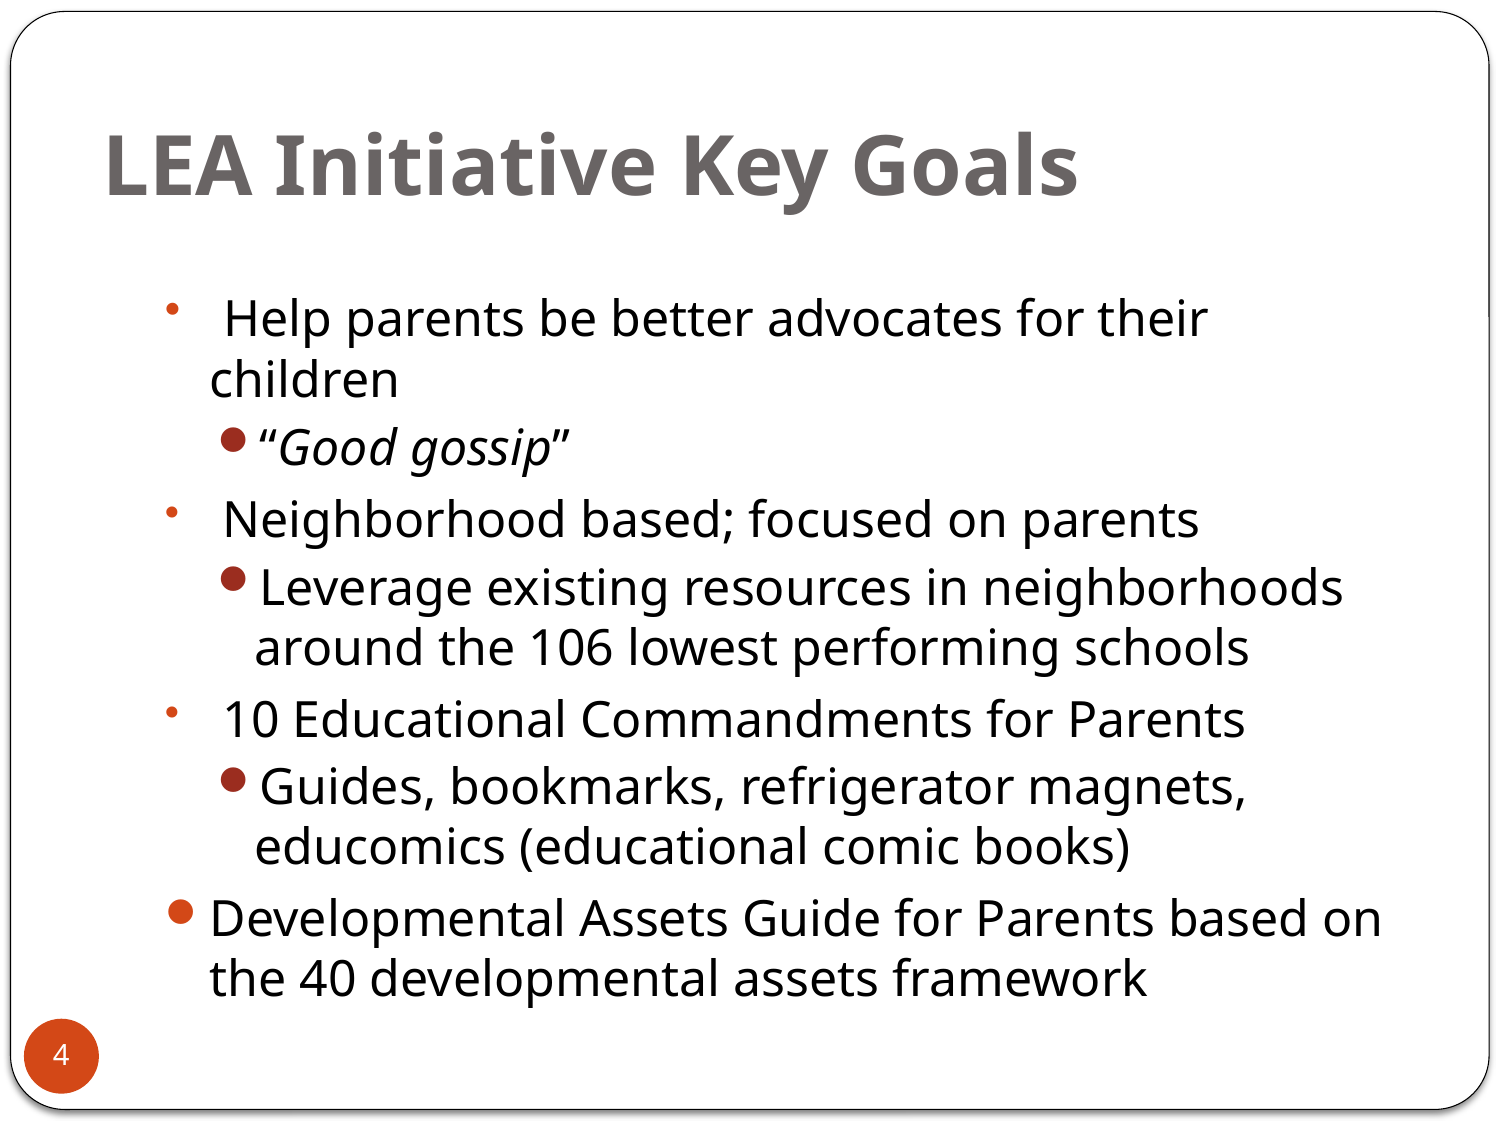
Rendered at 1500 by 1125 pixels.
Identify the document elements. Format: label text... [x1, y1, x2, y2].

list Help parents be better advocates for their children “Good gossip” Neighborhood based; focused on parents Leverage existing resources in neighborhoods around the 106 lowest performing schools 10 Educational Commandments for Parents Guides, bookmarks, refrigerator magnets, educomics (educational comic books) Developmental Assets Guide for Parents based on the 40 developmental assets framework [150, 275, 1425, 1025]
title LEA Initiative Key Goals [87, 99, 1438, 288]
slide_number 4 [23, 1018, 99, 1094]
